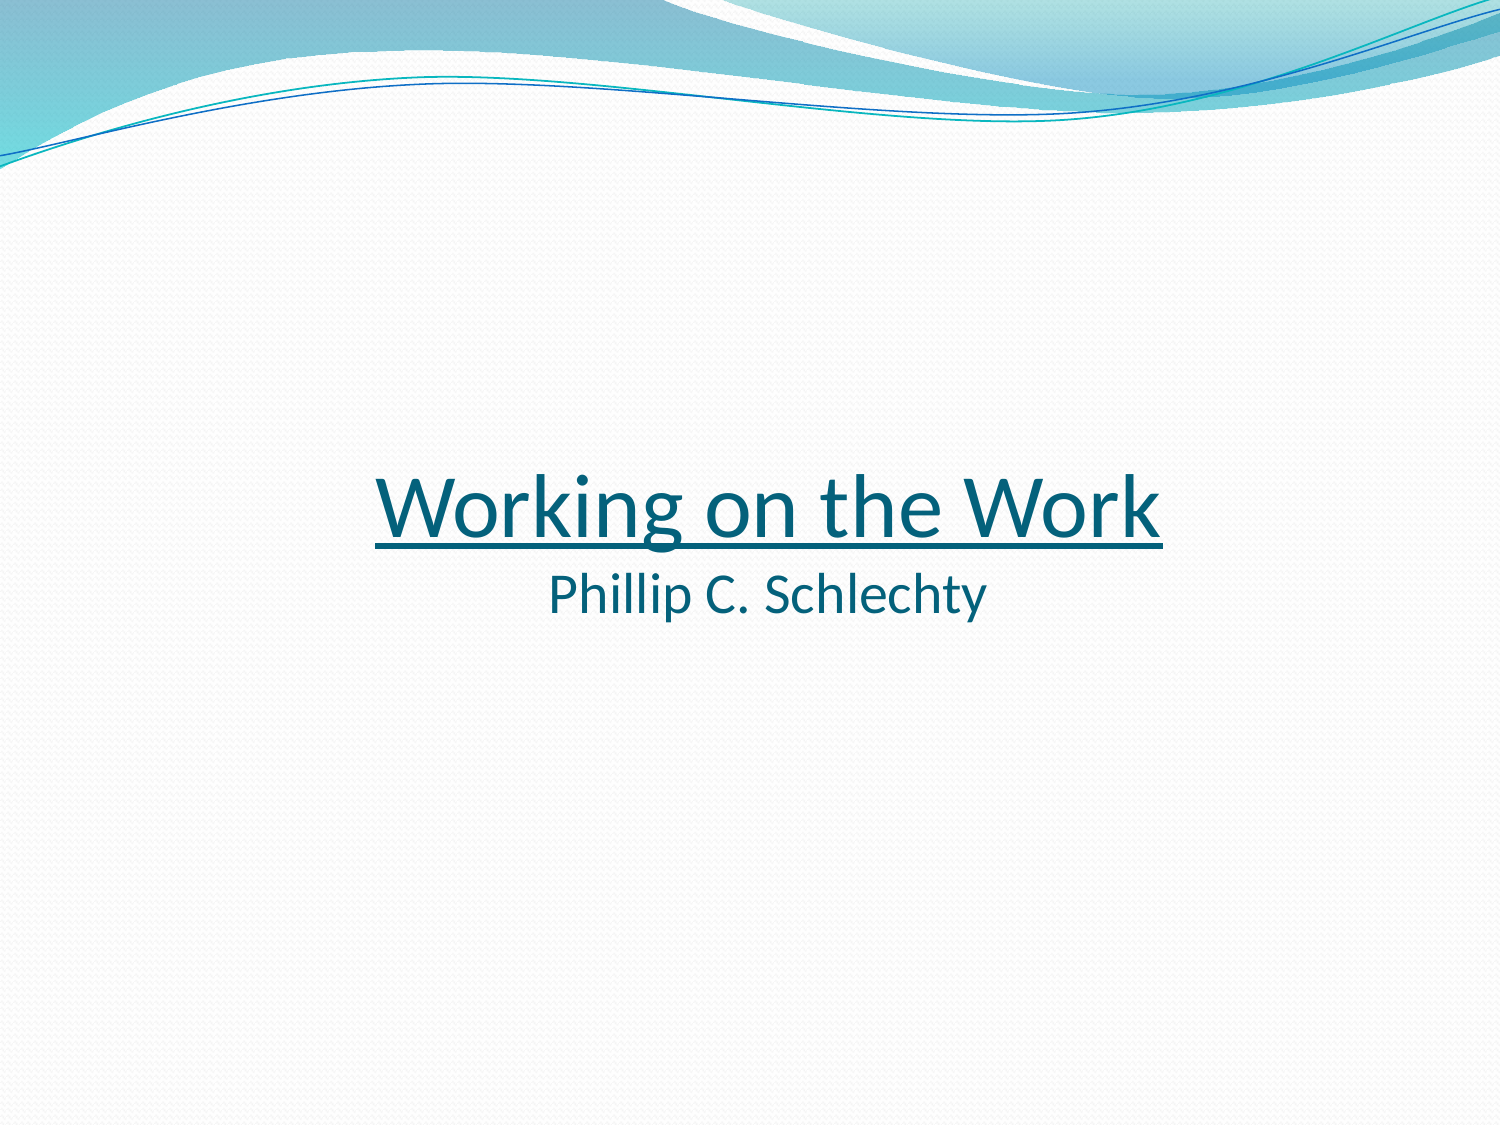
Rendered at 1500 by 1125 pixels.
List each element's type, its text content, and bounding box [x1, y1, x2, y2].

title Working on the Work Phillip C. Schlechty [87, 437, 1450, 625]
